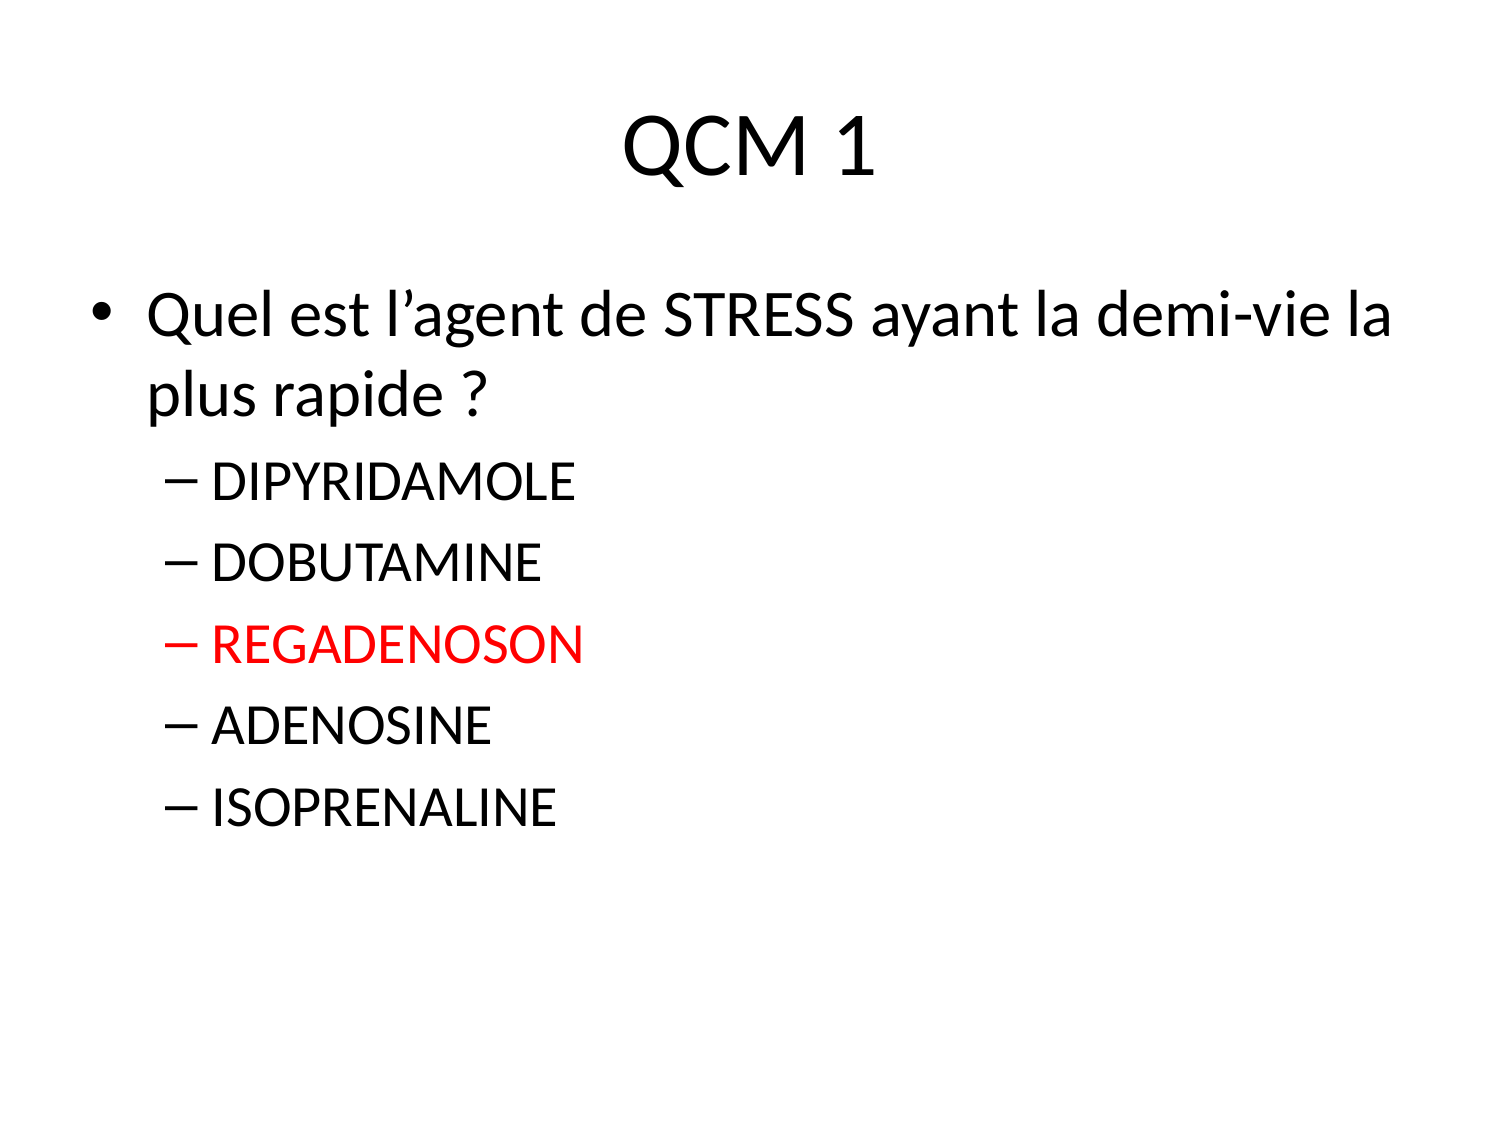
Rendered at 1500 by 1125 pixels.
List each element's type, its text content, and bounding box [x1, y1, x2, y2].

title QCM 1 [75, 45, 1425, 233]
list Quel est l’agent de STRESS ayant la demi-vie la plus rapide ? DIPYRIDAMOLE DOBUTAMINE REGADENOSON ADENOSINE ISOPRENALINE [75, 262, 1425, 1005]
